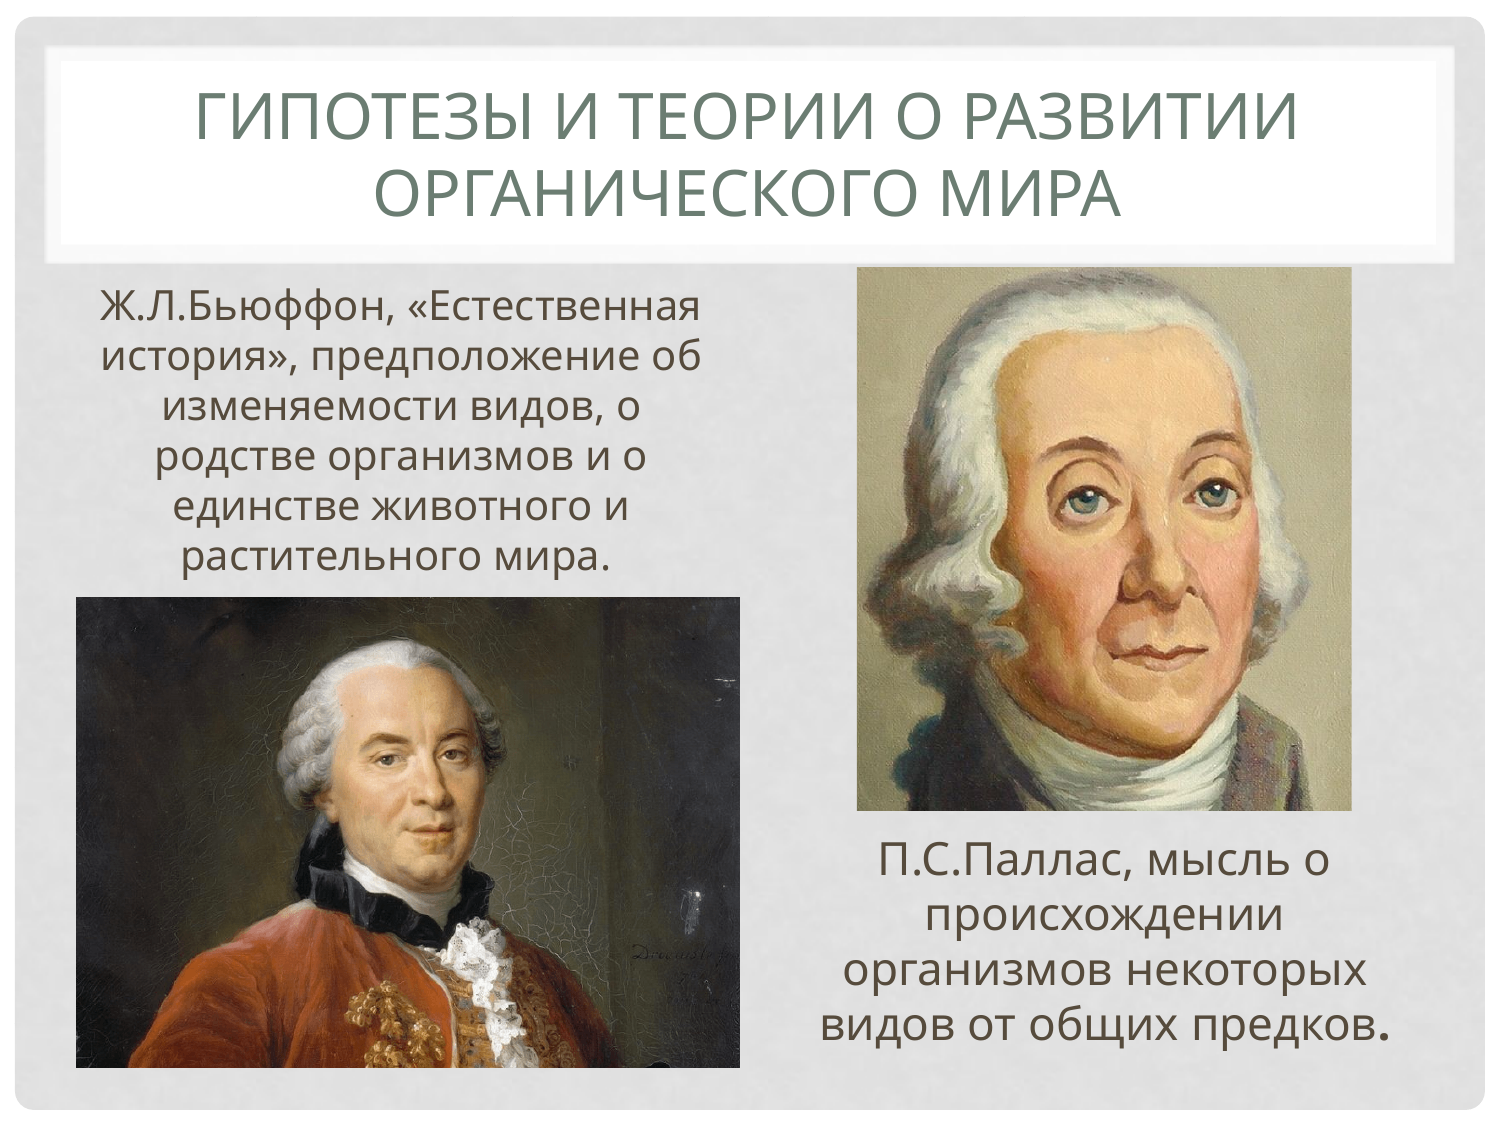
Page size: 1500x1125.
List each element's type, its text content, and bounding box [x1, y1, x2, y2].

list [76, 597, 740, 1068]
list П.С.Паллас, мысль о происхождении организмов некоторых видов от общих предков. [773, 822, 1437, 1058]
title Гипотезы и теории о развитии органического мира [69, 66, 1425, 238]
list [856, 266, 1352, 811]
list Ж.Л.Бьюффон, «Естественная история», предположение об изменяемости видов, о родстве организмов и о единстве животного и растительного мира. [69, 267, 733, 587]
